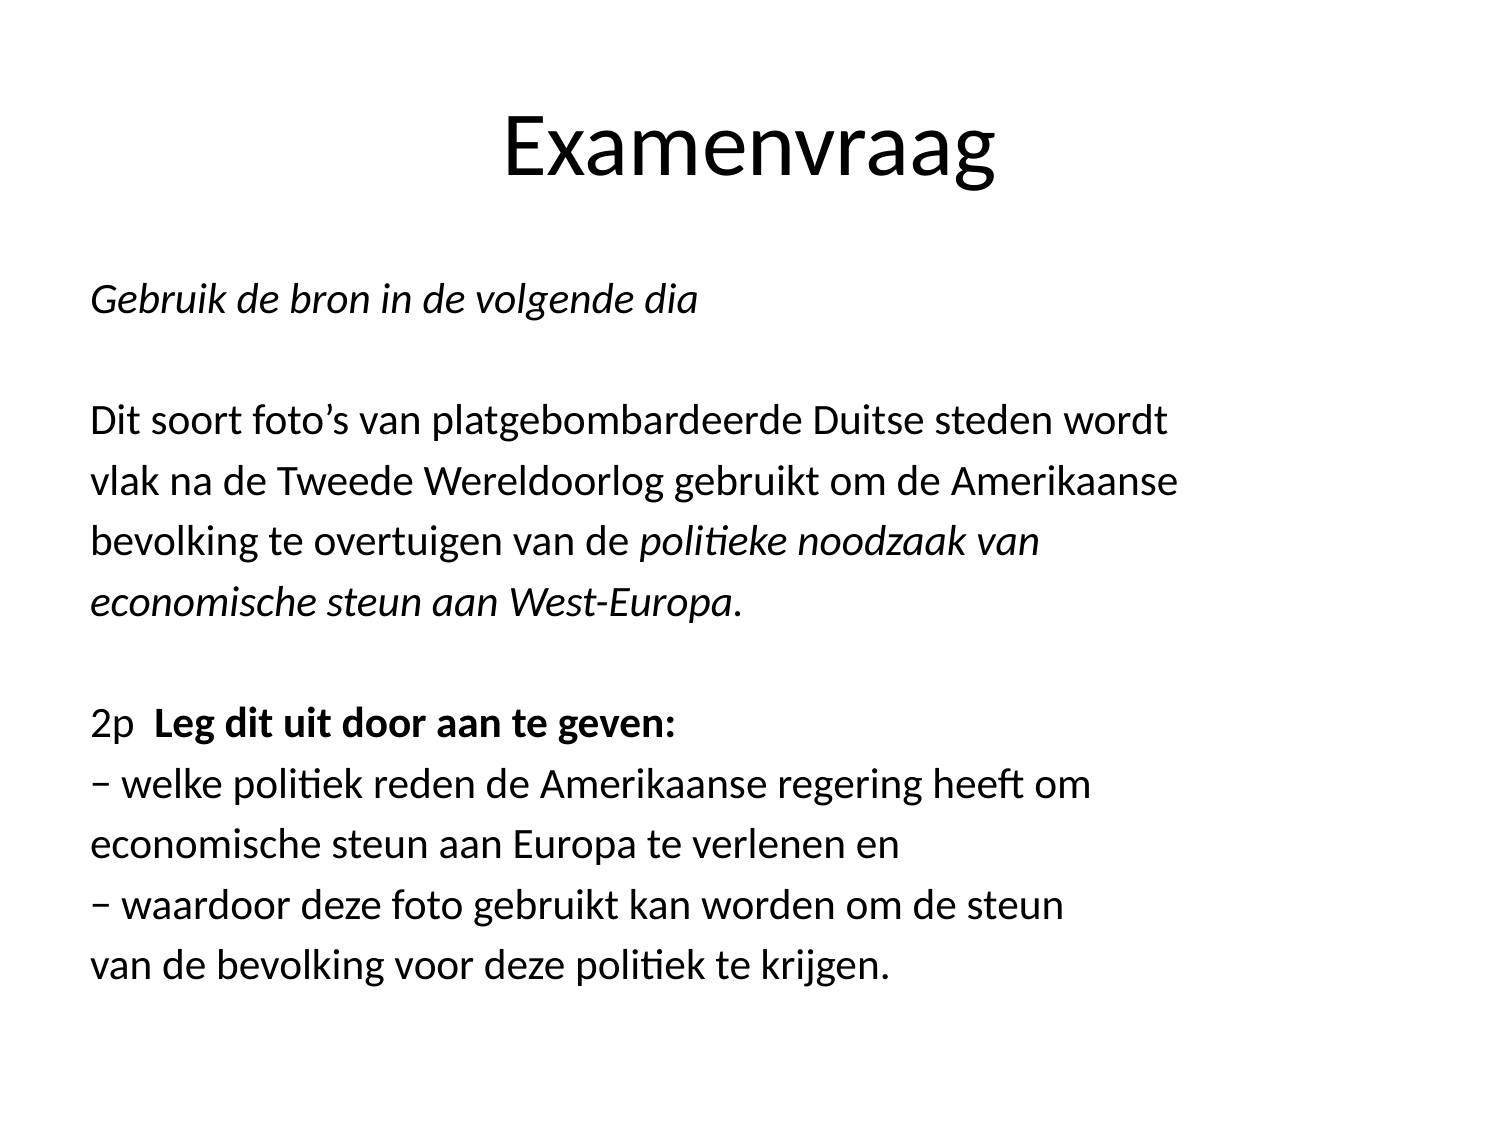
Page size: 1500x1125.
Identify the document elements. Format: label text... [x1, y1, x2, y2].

title Examenvraag [75, 45, 1425, 233]
list Gebruik de bron in de volgende dia Dit soort foto’s van platgebombardeerde Duitse steden wordt vlak na de Tweede Wereldoorlog gebruikt om de Amerikaanse bevolking te overtuigen van de politieke noodzaak van economische steun aan West-Europa. 2p Leg dit uit door aan te geven: − welke politiek reden de Amerikaanse regering heeft om economische steun aan Europa te verlenen en − waardoor deze foto gebruikt kan worden om de steun van de bevolking voor deze politiek te krijgen. [75, 262, 1425, 1005]
